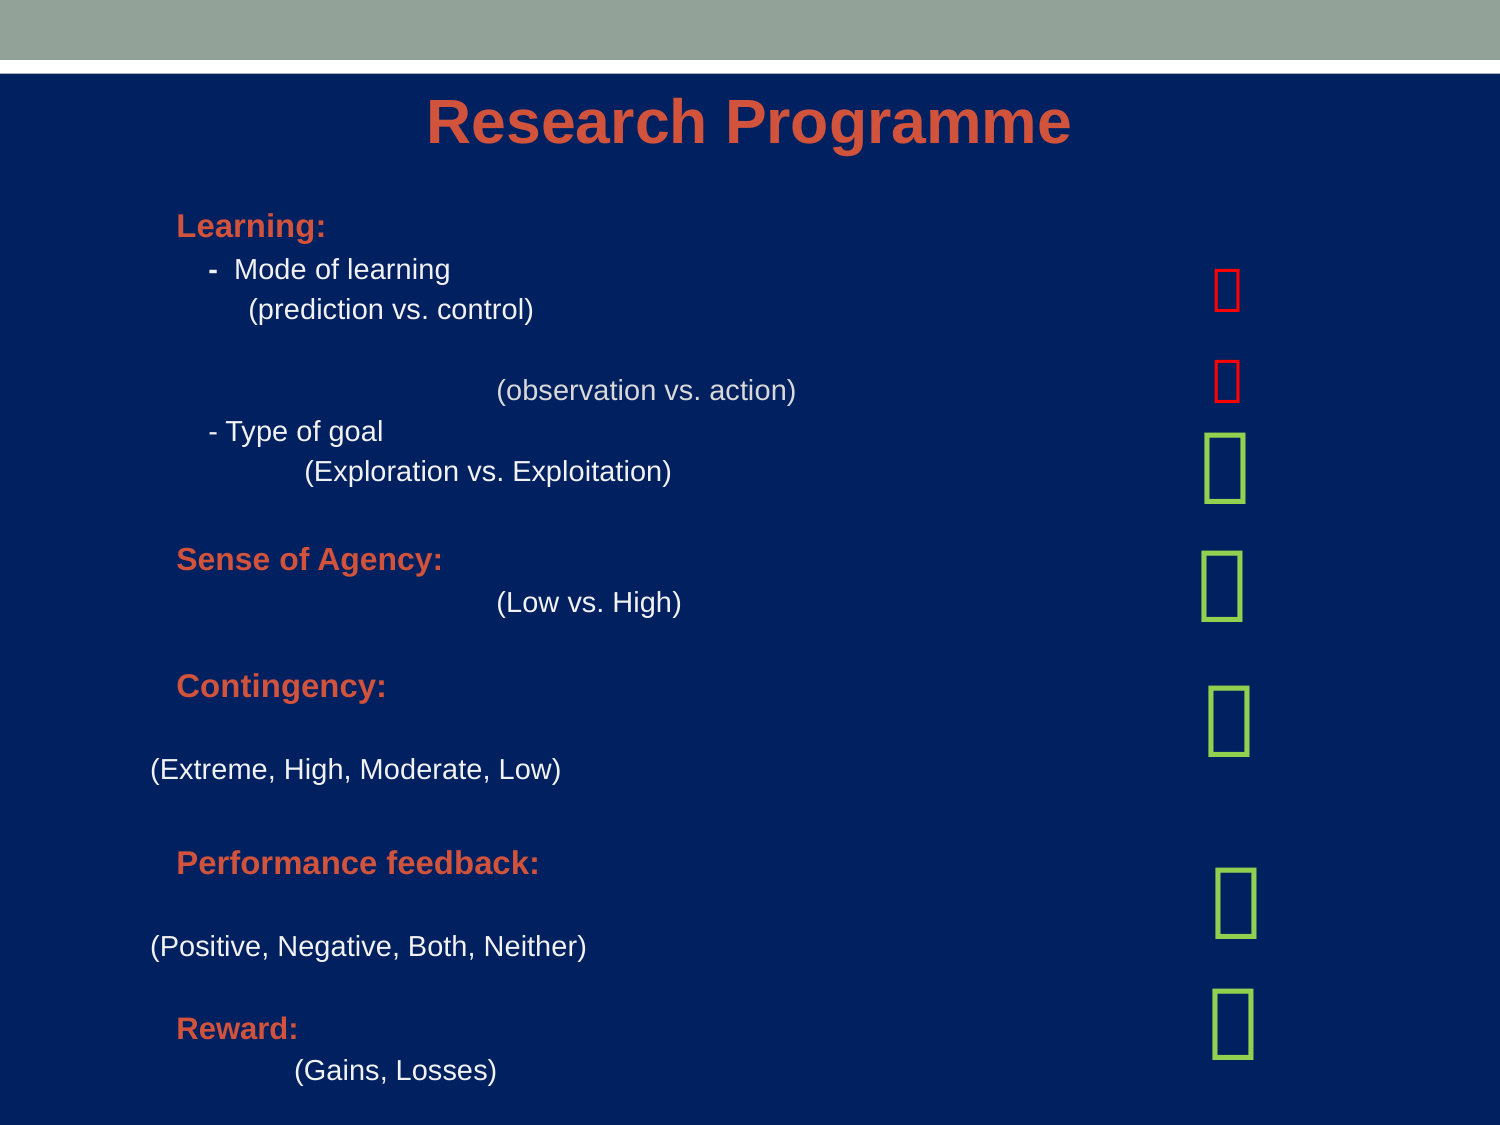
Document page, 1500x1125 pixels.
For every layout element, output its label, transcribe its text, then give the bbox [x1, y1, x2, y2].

text_box  [1194, 244, 1420, 335]
text_box Research Programme [0, 55, 1500, 181]
text_box  [1109, 650, 1334, 830]
list Learning: - Mode of learning (prediction vs. control) (observation vs. action) - Type of goal (Exploration vs. Exploitation) Sense of Agency: (Low vs. High) Contingency: (Extreme, High, Moderate, Low) Performance feedback: (Positive, Negative, Both, Neither) Reward: (Gains, Losses) [95, 181, 1160, 1106]
text_box  [1194, 335, 1420, 469]
text_box  [1113, 953, 1338, 1125]
text_box  [1102, 515, 1327, 695]
text_box  [1105, 397, 1331, 578]
text_box  [1116, 831, 1341, 1012]
